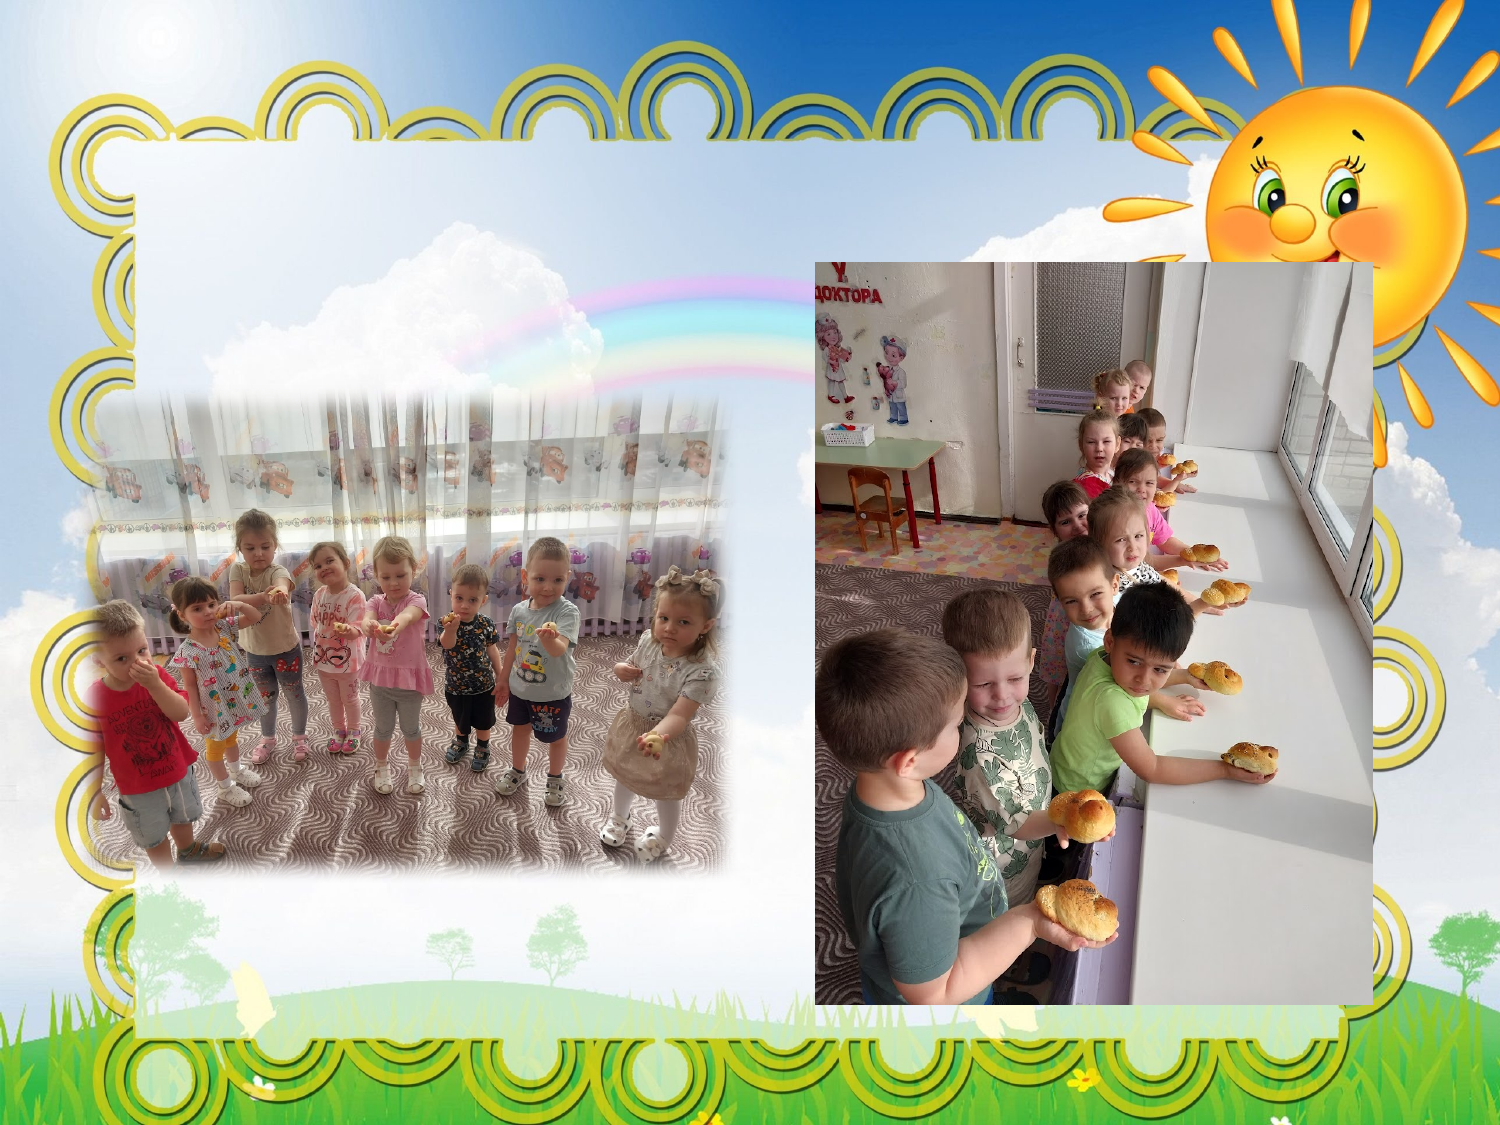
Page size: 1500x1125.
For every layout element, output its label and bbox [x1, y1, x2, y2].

picture [0, 0, 1500, 1125]
list [74, 384, 738, 883]
list [815, 262, 1373, 1006]
